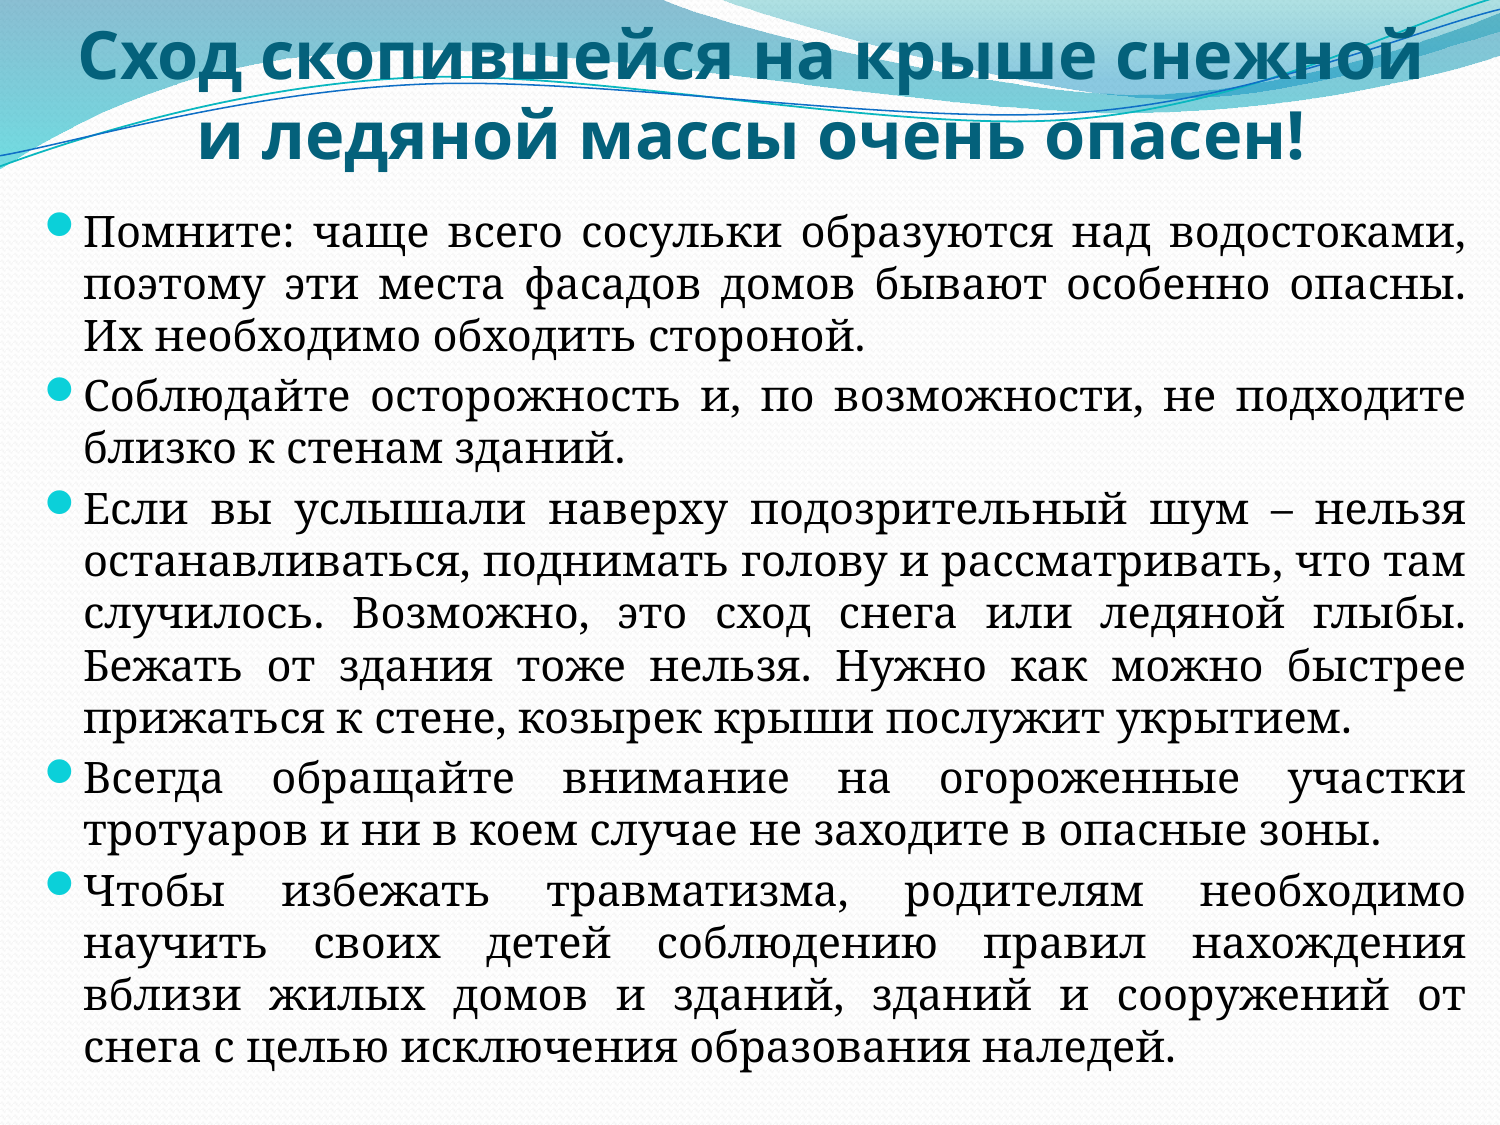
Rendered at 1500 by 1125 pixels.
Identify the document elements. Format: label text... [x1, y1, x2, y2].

title Сход скопившейся на крыше снежной и ледяной массы очень опасен! [76, 4, 1427, 173]
list Помните: чаще всего сосульки образуются над водостоками, поэтому эти места фасадов домов бывают особенно опасны. Их необходимо обходить стороной. Соблюдайте осторожность и, по возможности, не подходите близко к стенам зданий. Если вы услышали наверху подозрительный шум – нельзя останавливаться, поднимать голову и рассматривать, что там случилось. Возможно, это сход снега или ледяной глыбы. Бежать от здания тоже нельзя. Нужно как можно быстрее прижаться к стене, козырек крыши послужит укрытием. Всегда обращайте внимание на огороженные участки тротуаров и ни в коем случае не заходите в опасные зоны. Чтобы избежать травматизма, родителям необходимо научить своих детей соблюдению правил нахождения вблизи жилых домов и зданий, зданий и сооружений от снега с целью исключения образования наледей. [29, 196, 1483, 1094]
